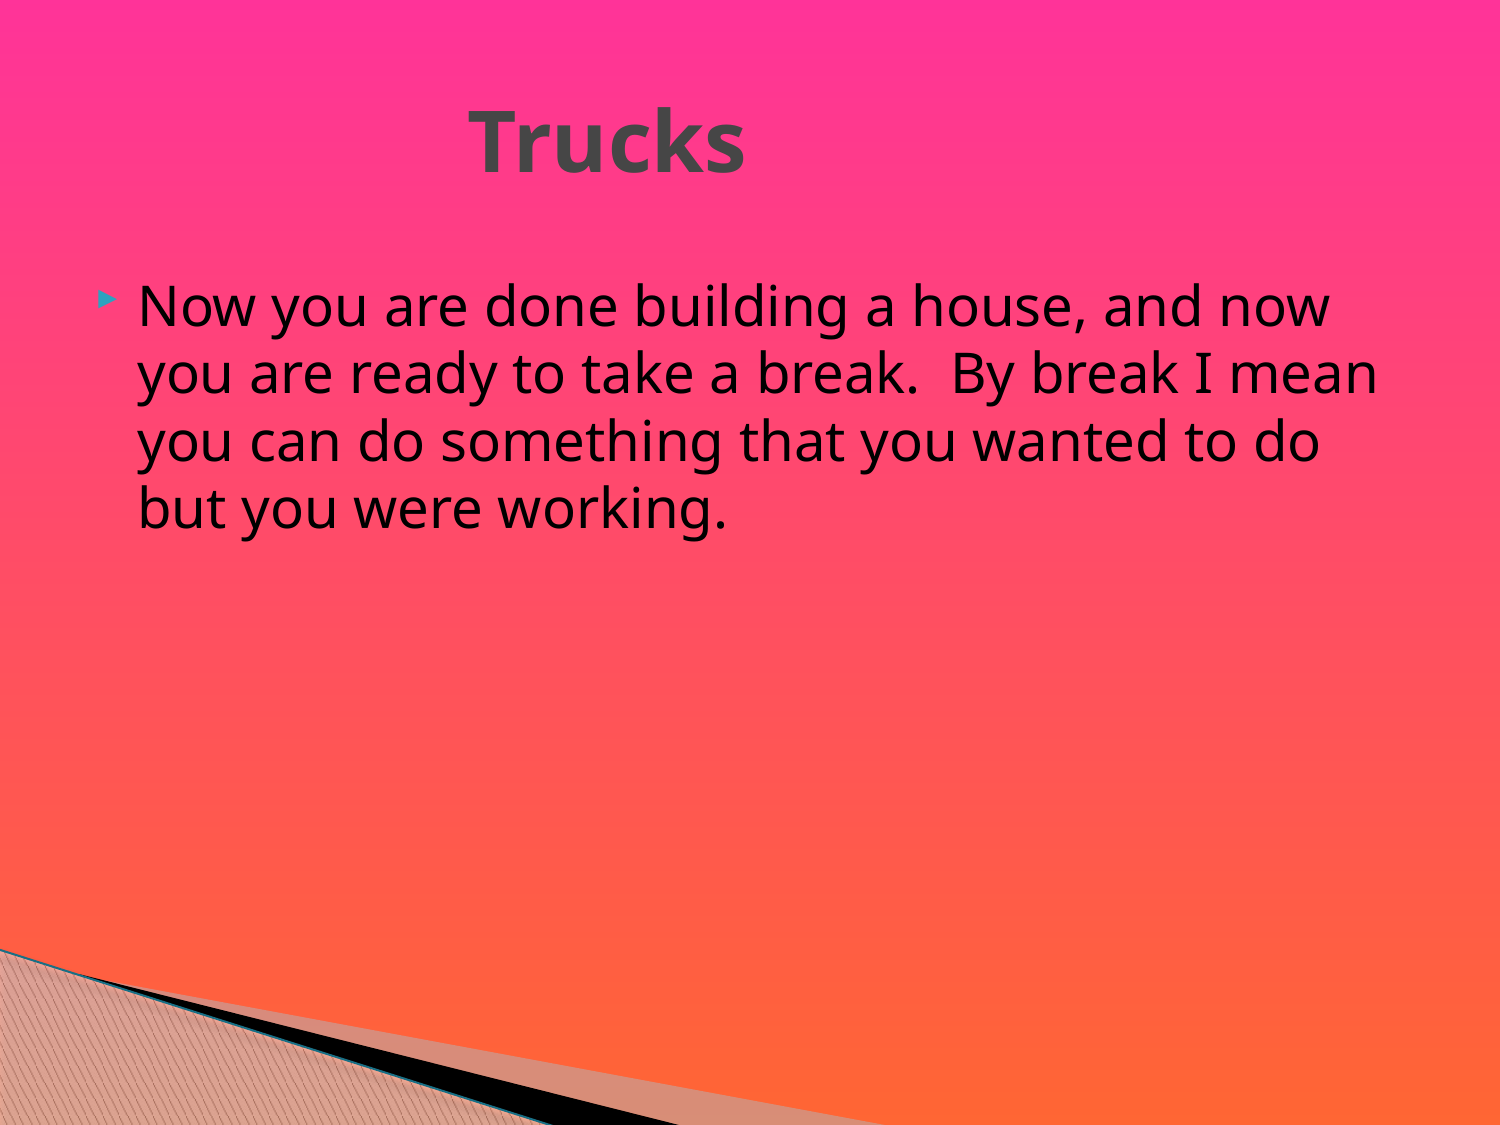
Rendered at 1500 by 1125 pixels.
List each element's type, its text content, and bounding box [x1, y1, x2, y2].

list Now you are done building a house, and now you are ready to take a break. By break I mean you can do something that you wanted to do but you were working. [62, 262, 1413, 1005]
title Trucks [75, 45, 1425, 233]
